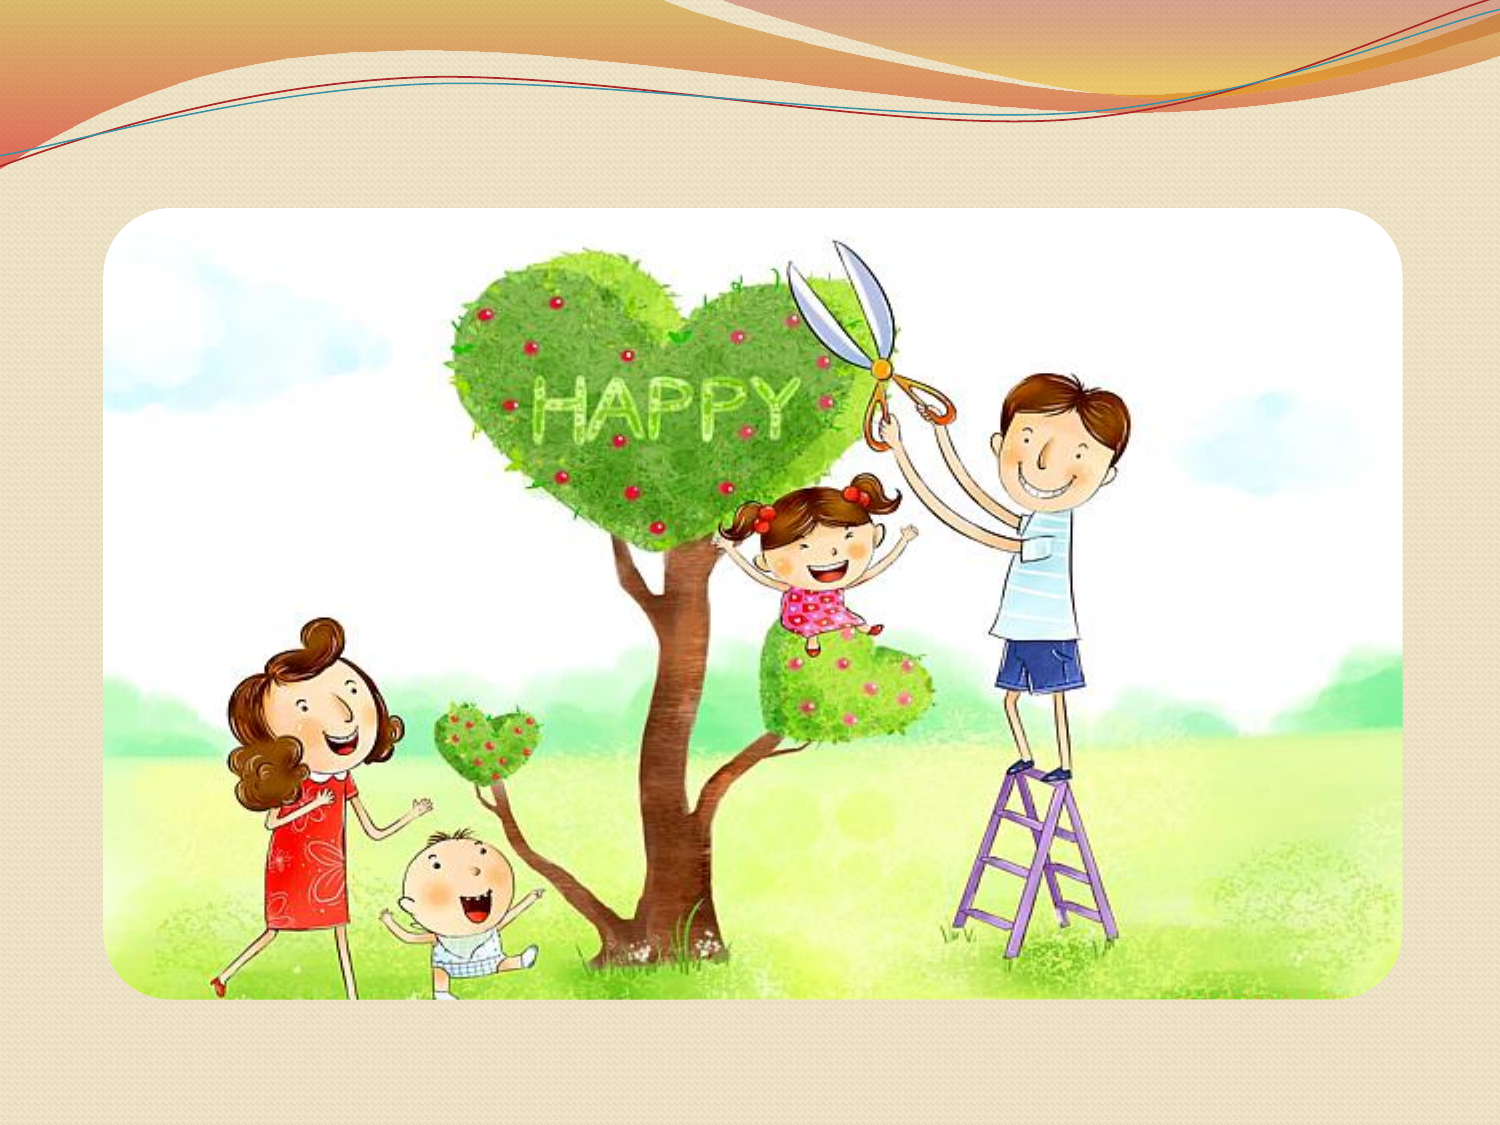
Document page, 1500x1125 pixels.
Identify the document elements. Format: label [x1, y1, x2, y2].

picture [102, 207, 1403, 1000]
